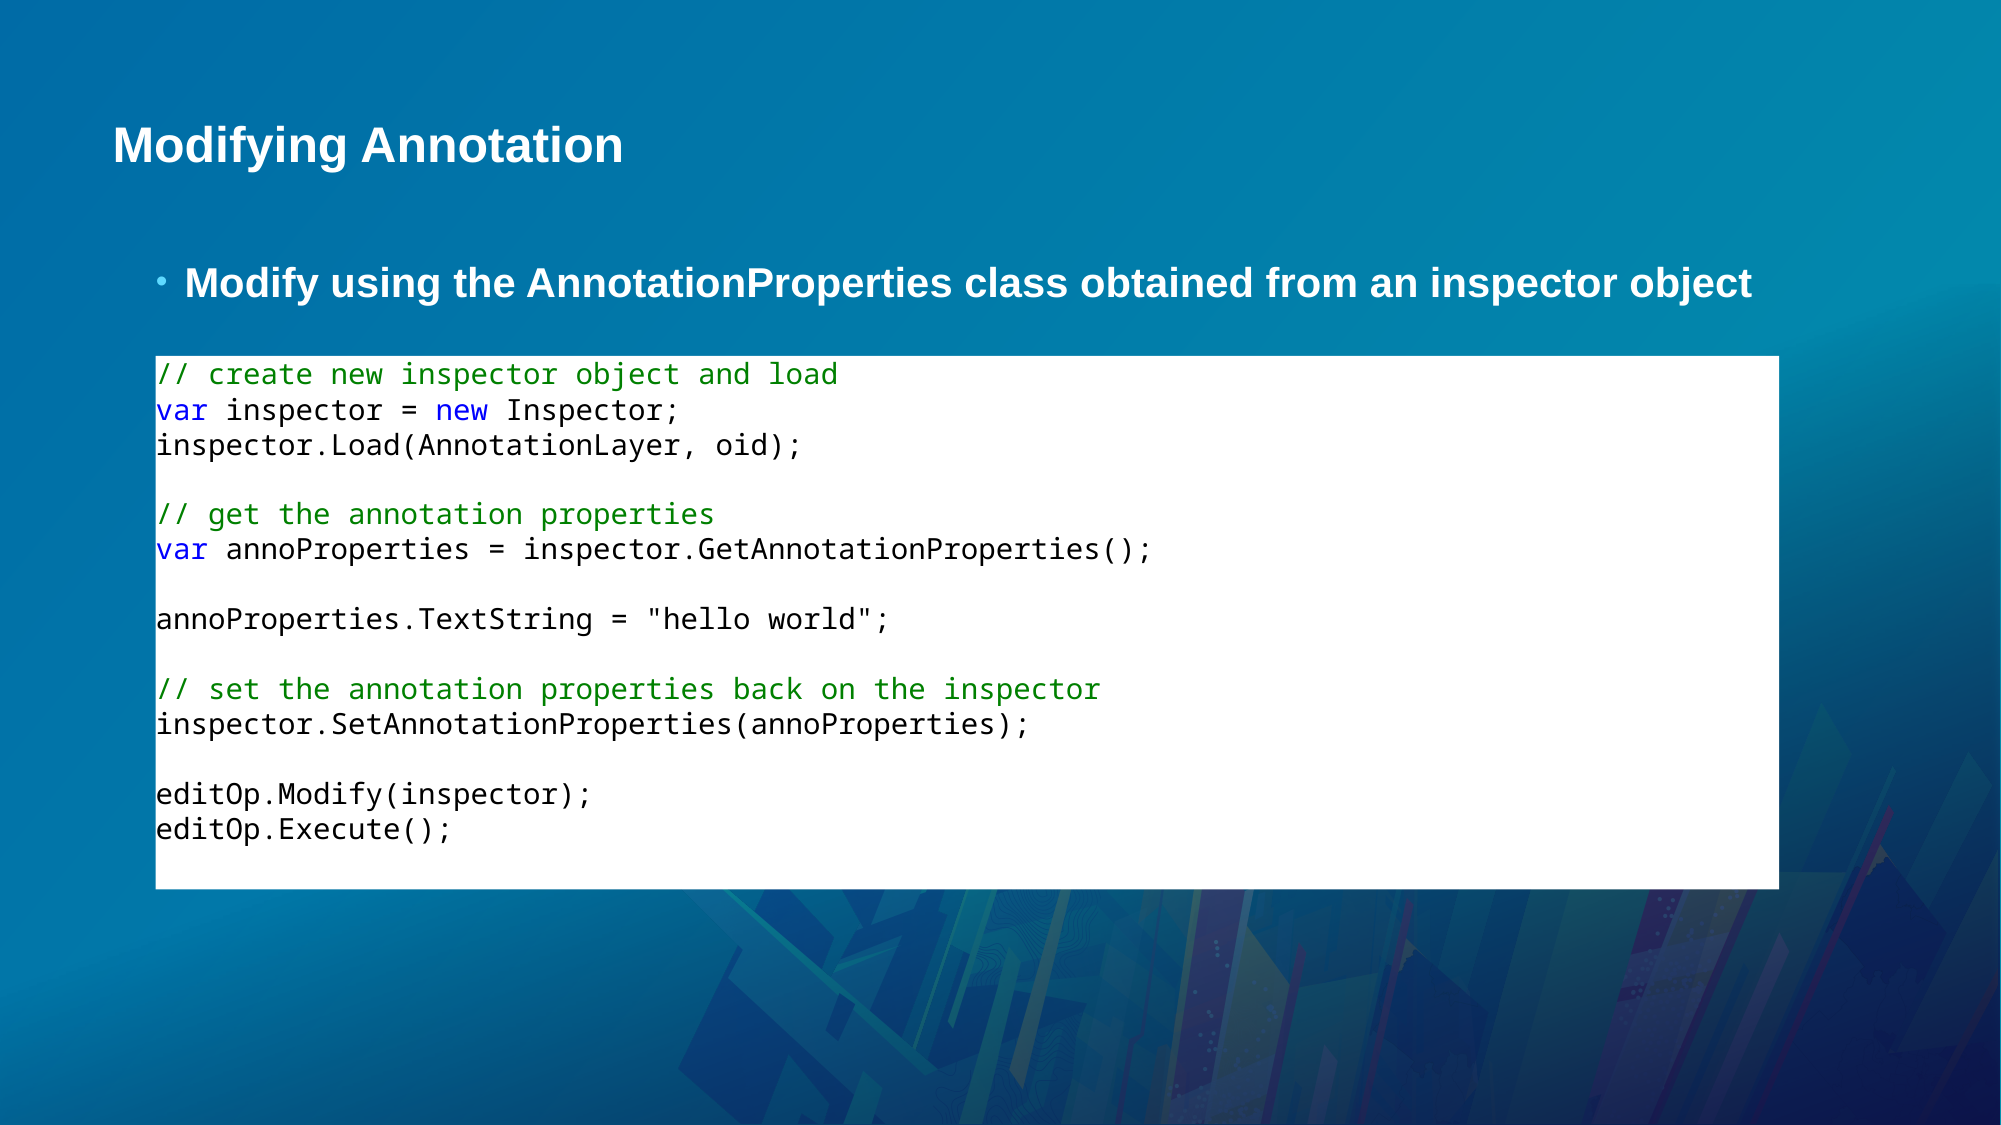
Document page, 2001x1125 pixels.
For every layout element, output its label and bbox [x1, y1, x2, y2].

text_box [0, 0, 2000, 1125]
